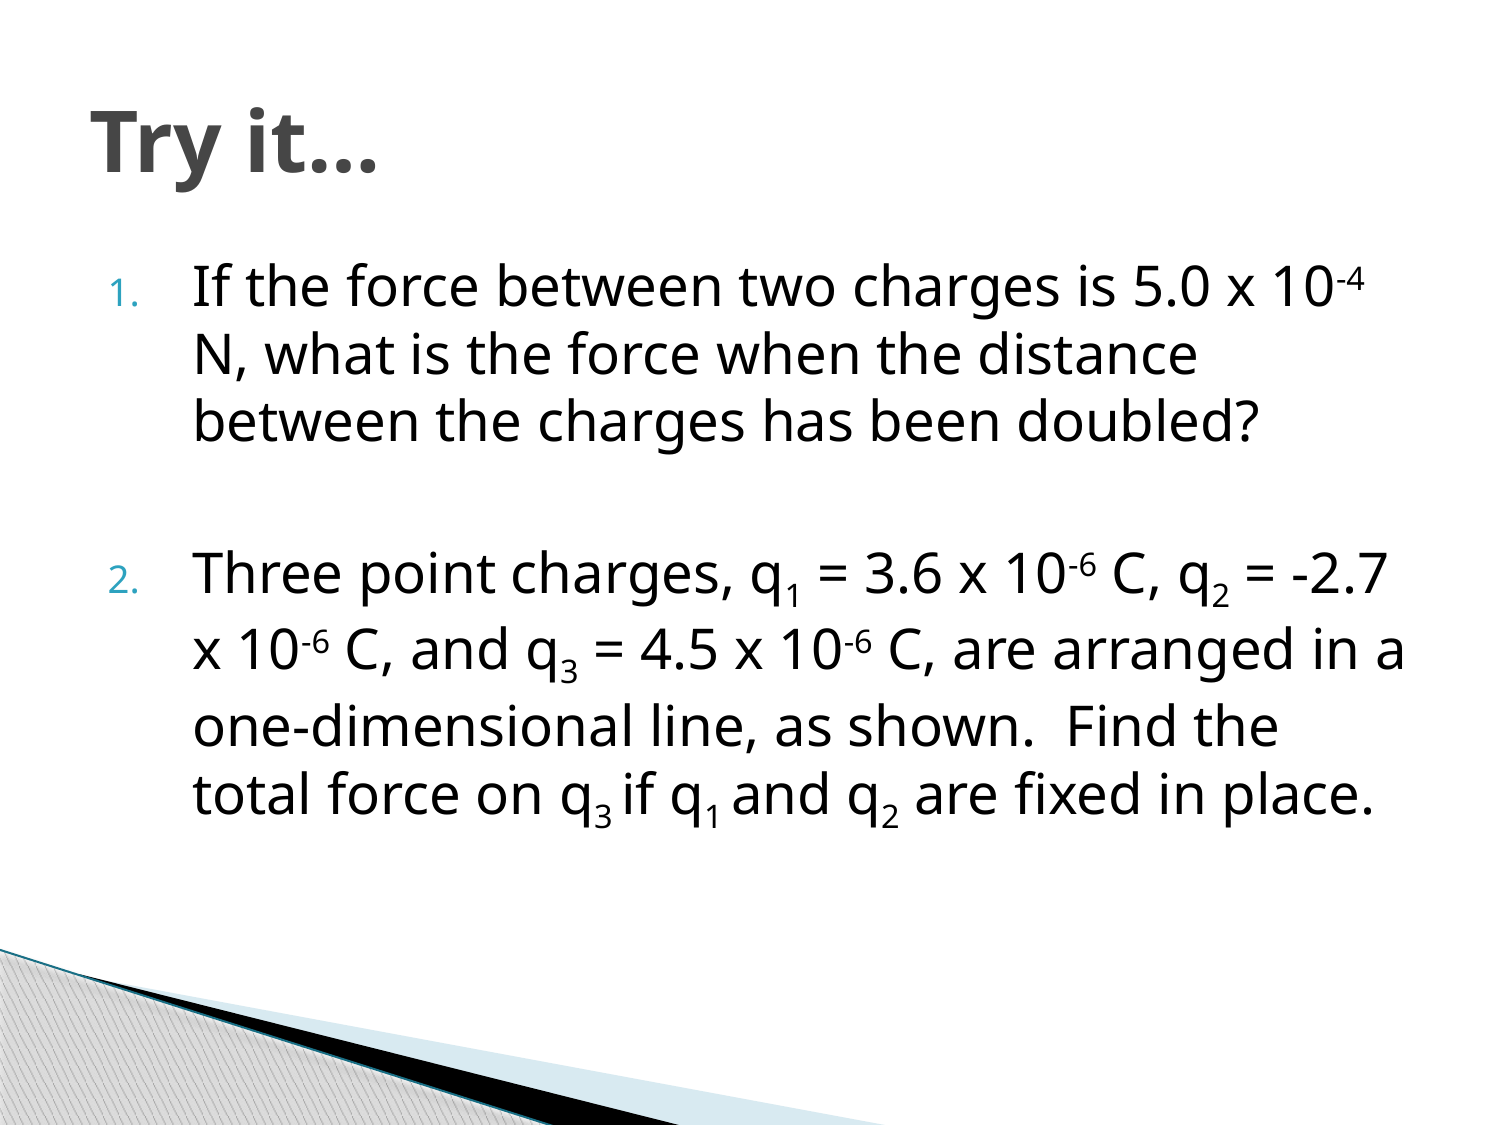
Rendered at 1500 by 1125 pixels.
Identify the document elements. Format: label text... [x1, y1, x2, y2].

list If the force between two charges is 5.0 x 10-4 N, what is the force when the distance between the charges has been doubled? Three point charges, q1 = 3.6 x 10-6 C, q2 = -2.7 x 10-6 C, and q3 = 4.5 x 10-6 C, are arranged in a one-dimensional line, as shown. Find the total force on q3 if q1 and q2 are fixed in place. [75, 243, 1425, 986]
title Try it… [75, 45, 1425, 233]
